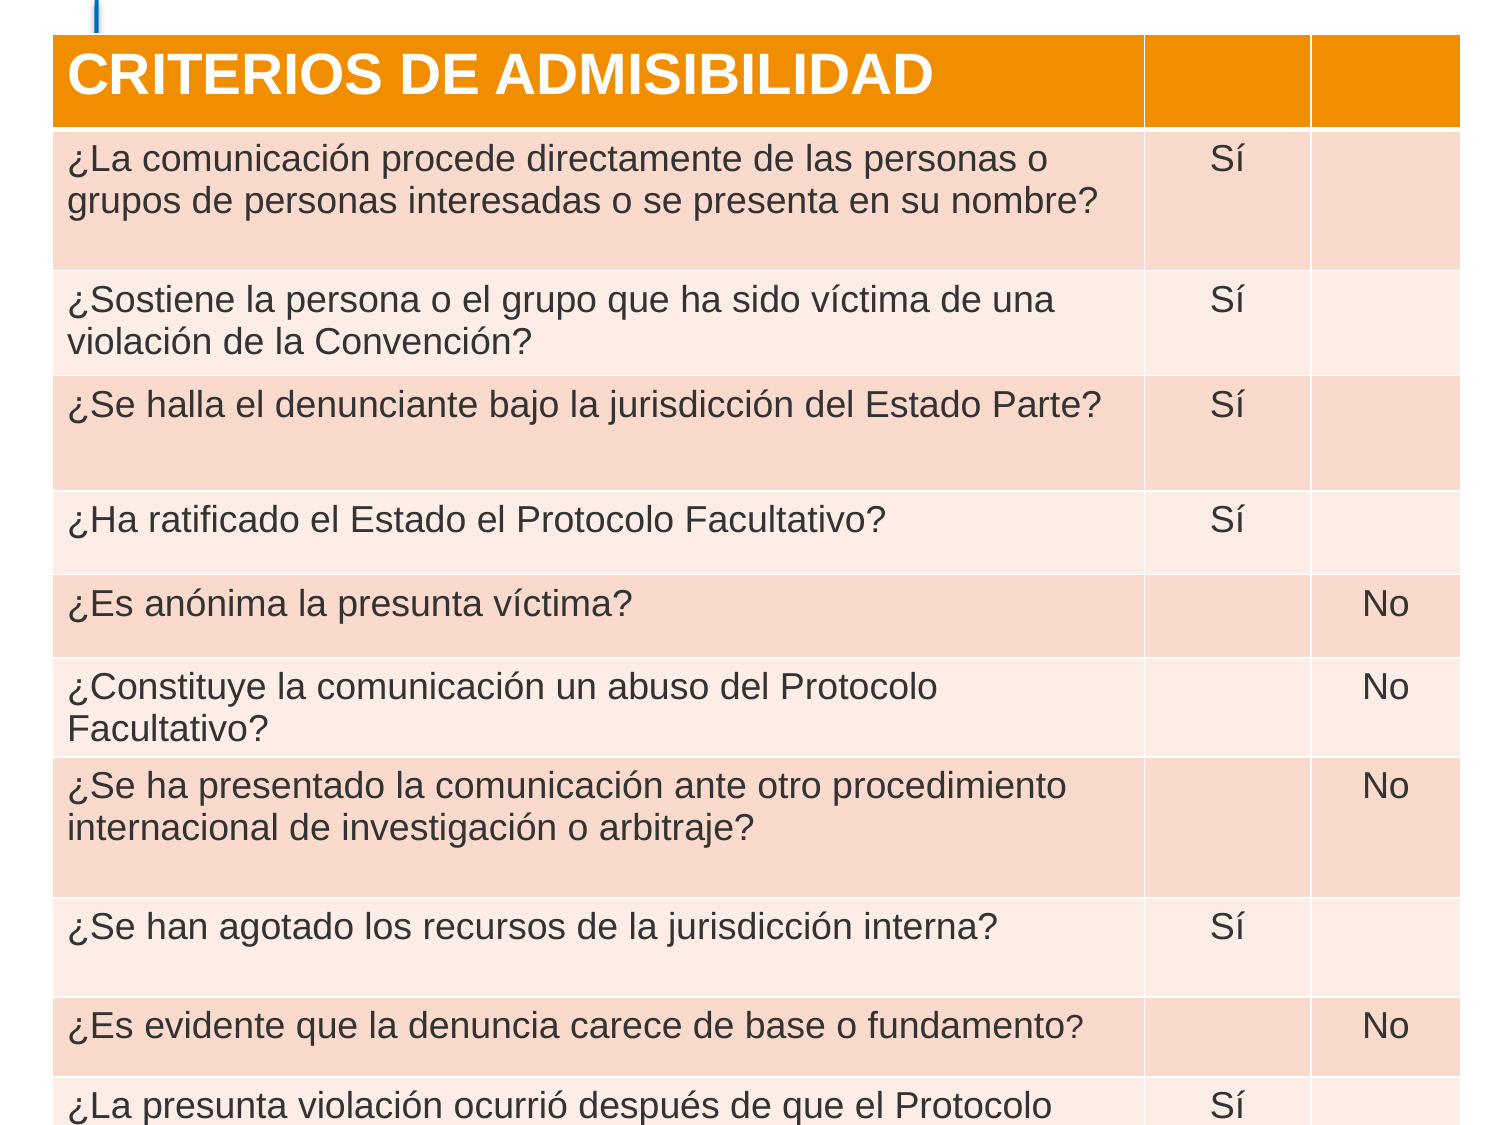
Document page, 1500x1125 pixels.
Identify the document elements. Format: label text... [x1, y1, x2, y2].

table_cell Sí [1145, 132, 1310, 270]
table_cell Sí [1145, 271, 1310, 375]
table_cell [1312, 492, 1460, 574]
table_cell ¿Se halla el denunciante bajo la jurisdicción del Estado Parte? [53, 376, 1144, 490]
table_cell ¿La presunta violación ocurrió después de que el Protocolo Facultativo entrara en vigor para ese Estado? [53, 1078, 1144, 1125]
table_cell No [1312, 758, 1460, 897]
table_cell [1312, 376, 1460, 490]
table_cell ¿Constituye la comunicación un abuso del Protocolo Facultativo? [53, 659, 1144, 756]
table_cell ¿Ha ratificado el Estado el Protocolo Facultativo? [53, 492, 1144, 574]
table_cell [1312, 132, 1460, 270]
table_cell [1312, 271, 1460, 375]
table_cell Sí [1145, 899, 1310, 996]
table_cell ¿Es anónima la presunta víctima? [53, 575, 1144, 657]
table_cell [1145, 659, 1310, 756]
table_cell ¿Sostiene la persona o el grupo que ha sido víctima de una violación de la Convención? [53, 271, 1144, 375]
table_cell [1145, 575, 1310, 657]
table_cell Sí [1145, 376, 1310, 490]
table_cell No [1312, 575, 1460, 657]
table_cell ¿Se ha presentado la comunicación ante otro procedimiento internacional de investigación o arbitraje? [53, 758, 1144, 897]
table_cell [1145, 998, 1310, 1076]
table_header CRITERIOS DE ADMISIBILIDAD [53, 35, 1144, 127]
table_cell ¿Es evidente que la denuncia carece de base o fundamento? [53, 998, 1144, 1076]
table_cell No [1312, 998, 1460, 1076]
table_cell Sí [1145, 1078, 1310, 1125]
table_header [1312, 35, 1460, 127]
table_header [1145, 35, 1310, 127]
table_cell [1312, 899, 1460, 996]
table_cell No [1312, 659, 1460, 756]
table_cell Sí [1145, 492, 1310, 574]
table_cell [1312, 1078, 1460, 1125]
table_cell ¿La comunicación procede directamente de las personas o grupos de personas interesadas o se presenta en su nombre? [53, 132, 1144, 270]
table_cell [1145, 758, 1310, 897]
table_cell ¿Se han agotado los recursos de la jurisdicción interna? [53, 899, 1144, 996]
